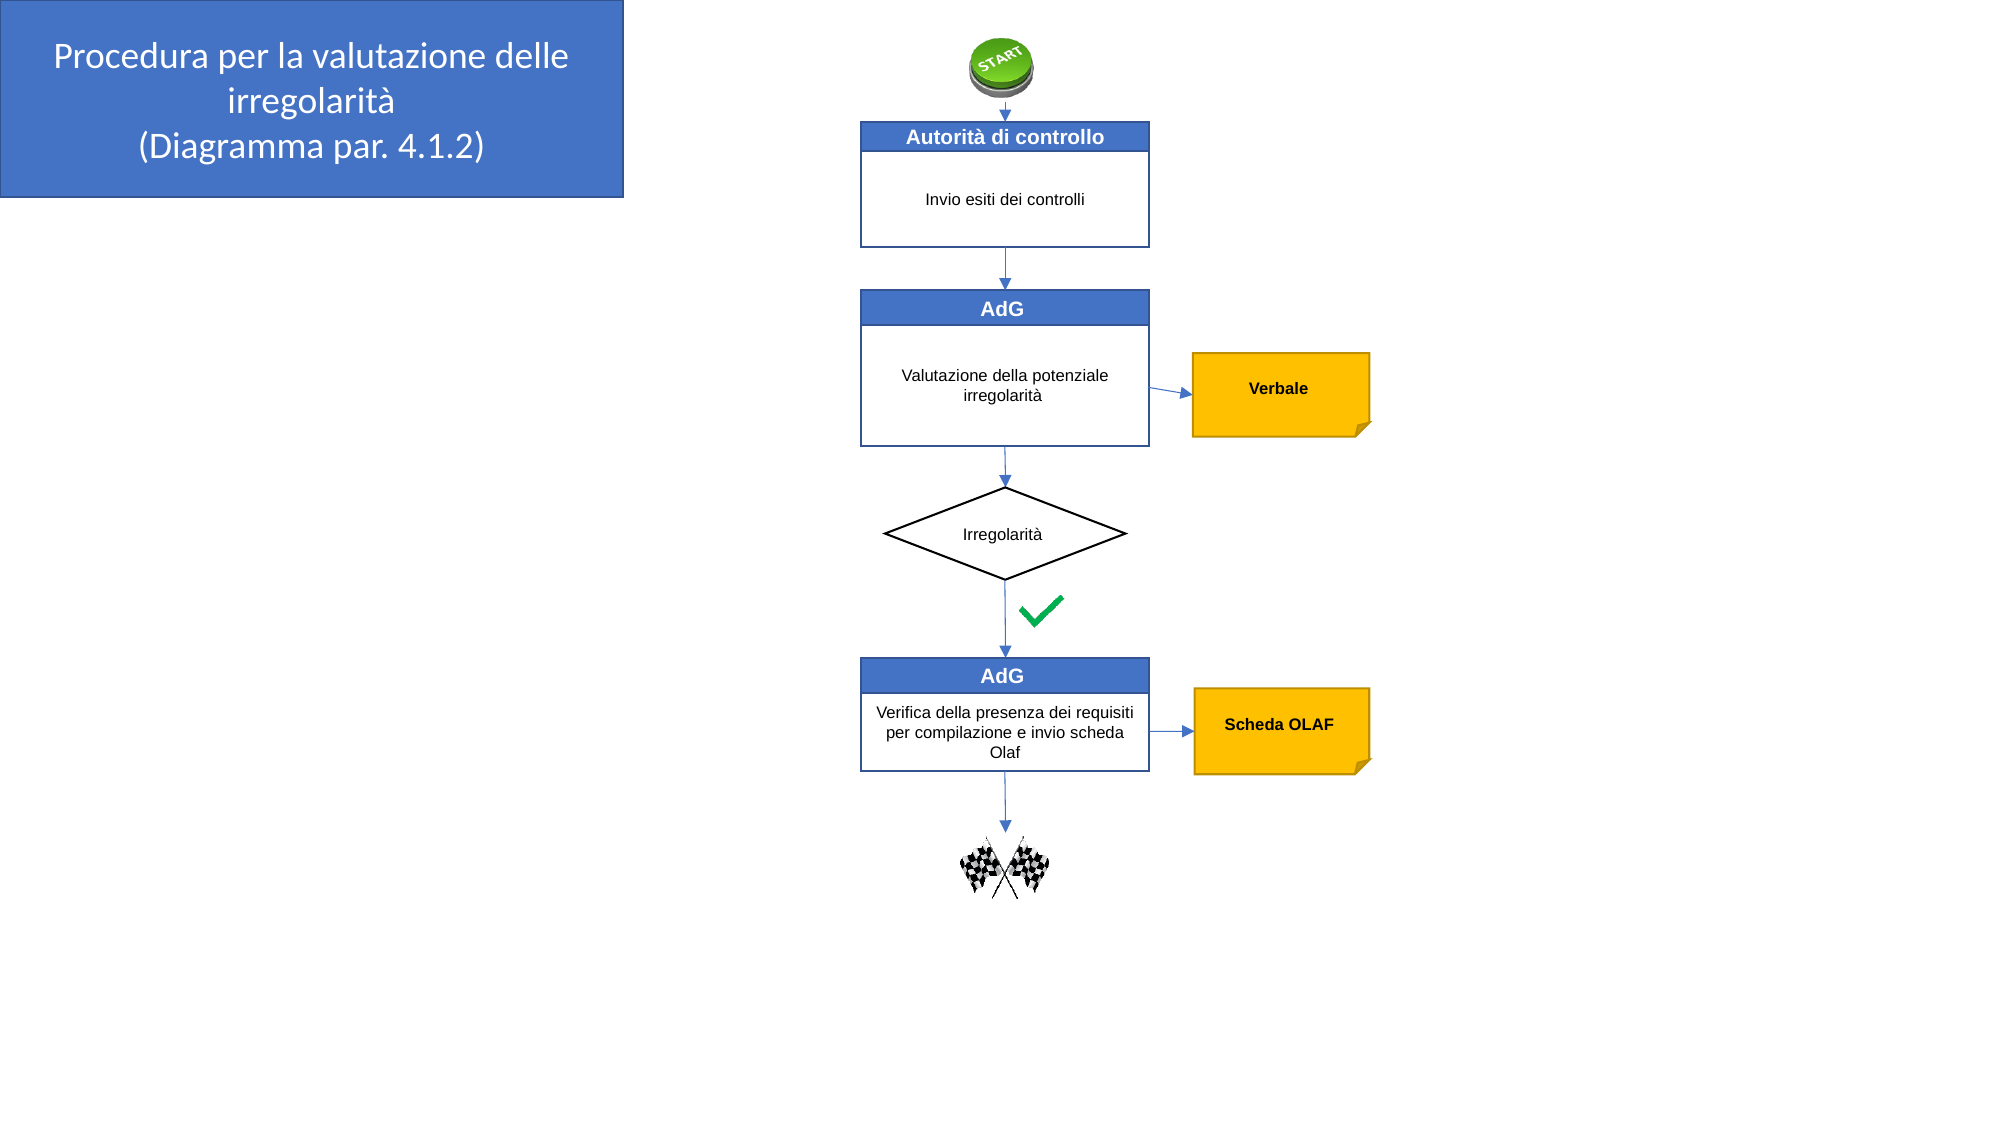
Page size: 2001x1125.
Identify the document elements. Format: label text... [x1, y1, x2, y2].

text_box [861, 32, 1370, 899]
text_box Procedura per la valutazione delle irregolarità (Diagramma par. 4.1.2) [0, 0, 624, 198]
